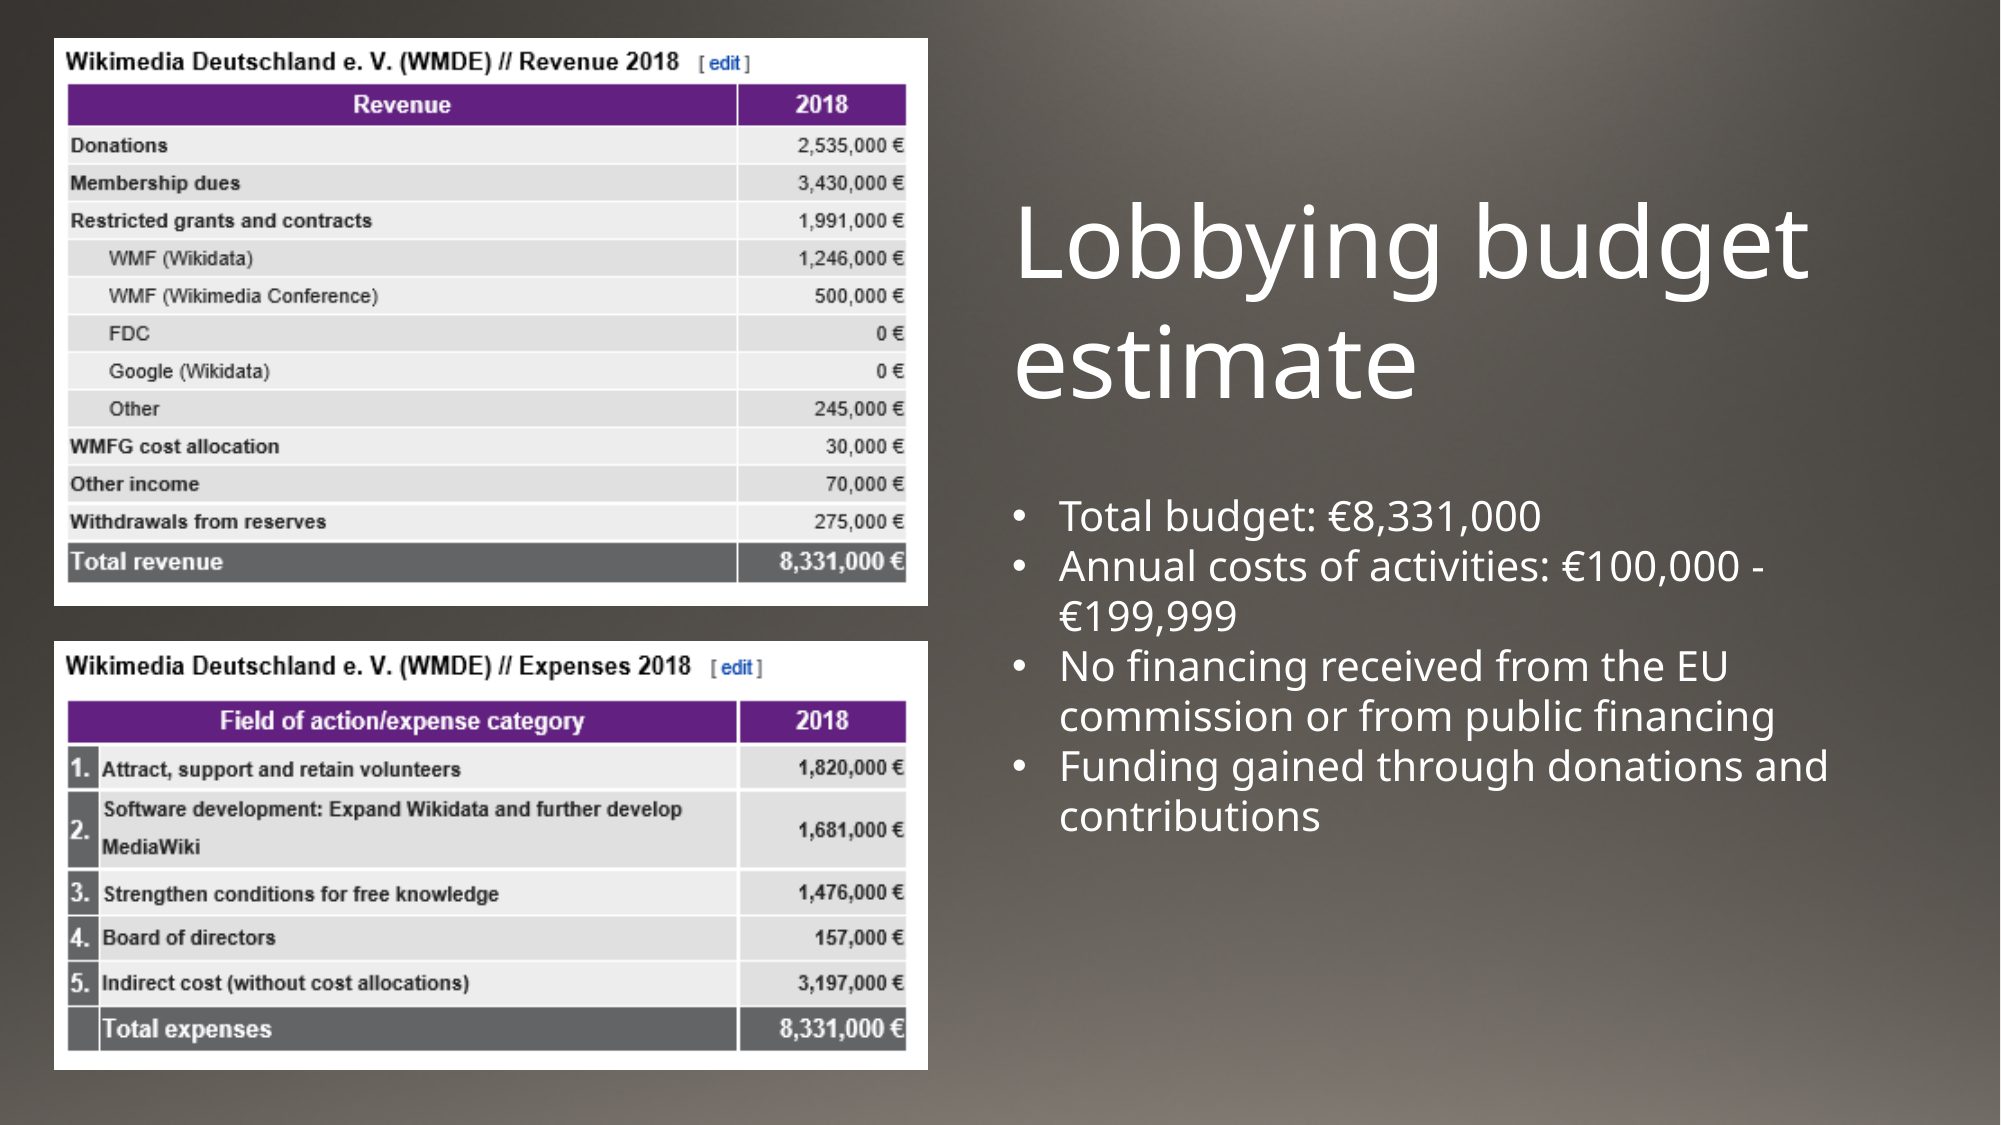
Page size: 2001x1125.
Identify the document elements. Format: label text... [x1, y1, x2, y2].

text_box Total budget: €8,331,000 Annual costs of activities: €100,000 - €199,999 No financing received from the EU commission or from public financing Funding gained through donations and contributions [997, 482, 1865, 848]
text_box Lobbying budget estimate [997, 171, 1939, 426]
picture [0, 0, 2001, 1125]
